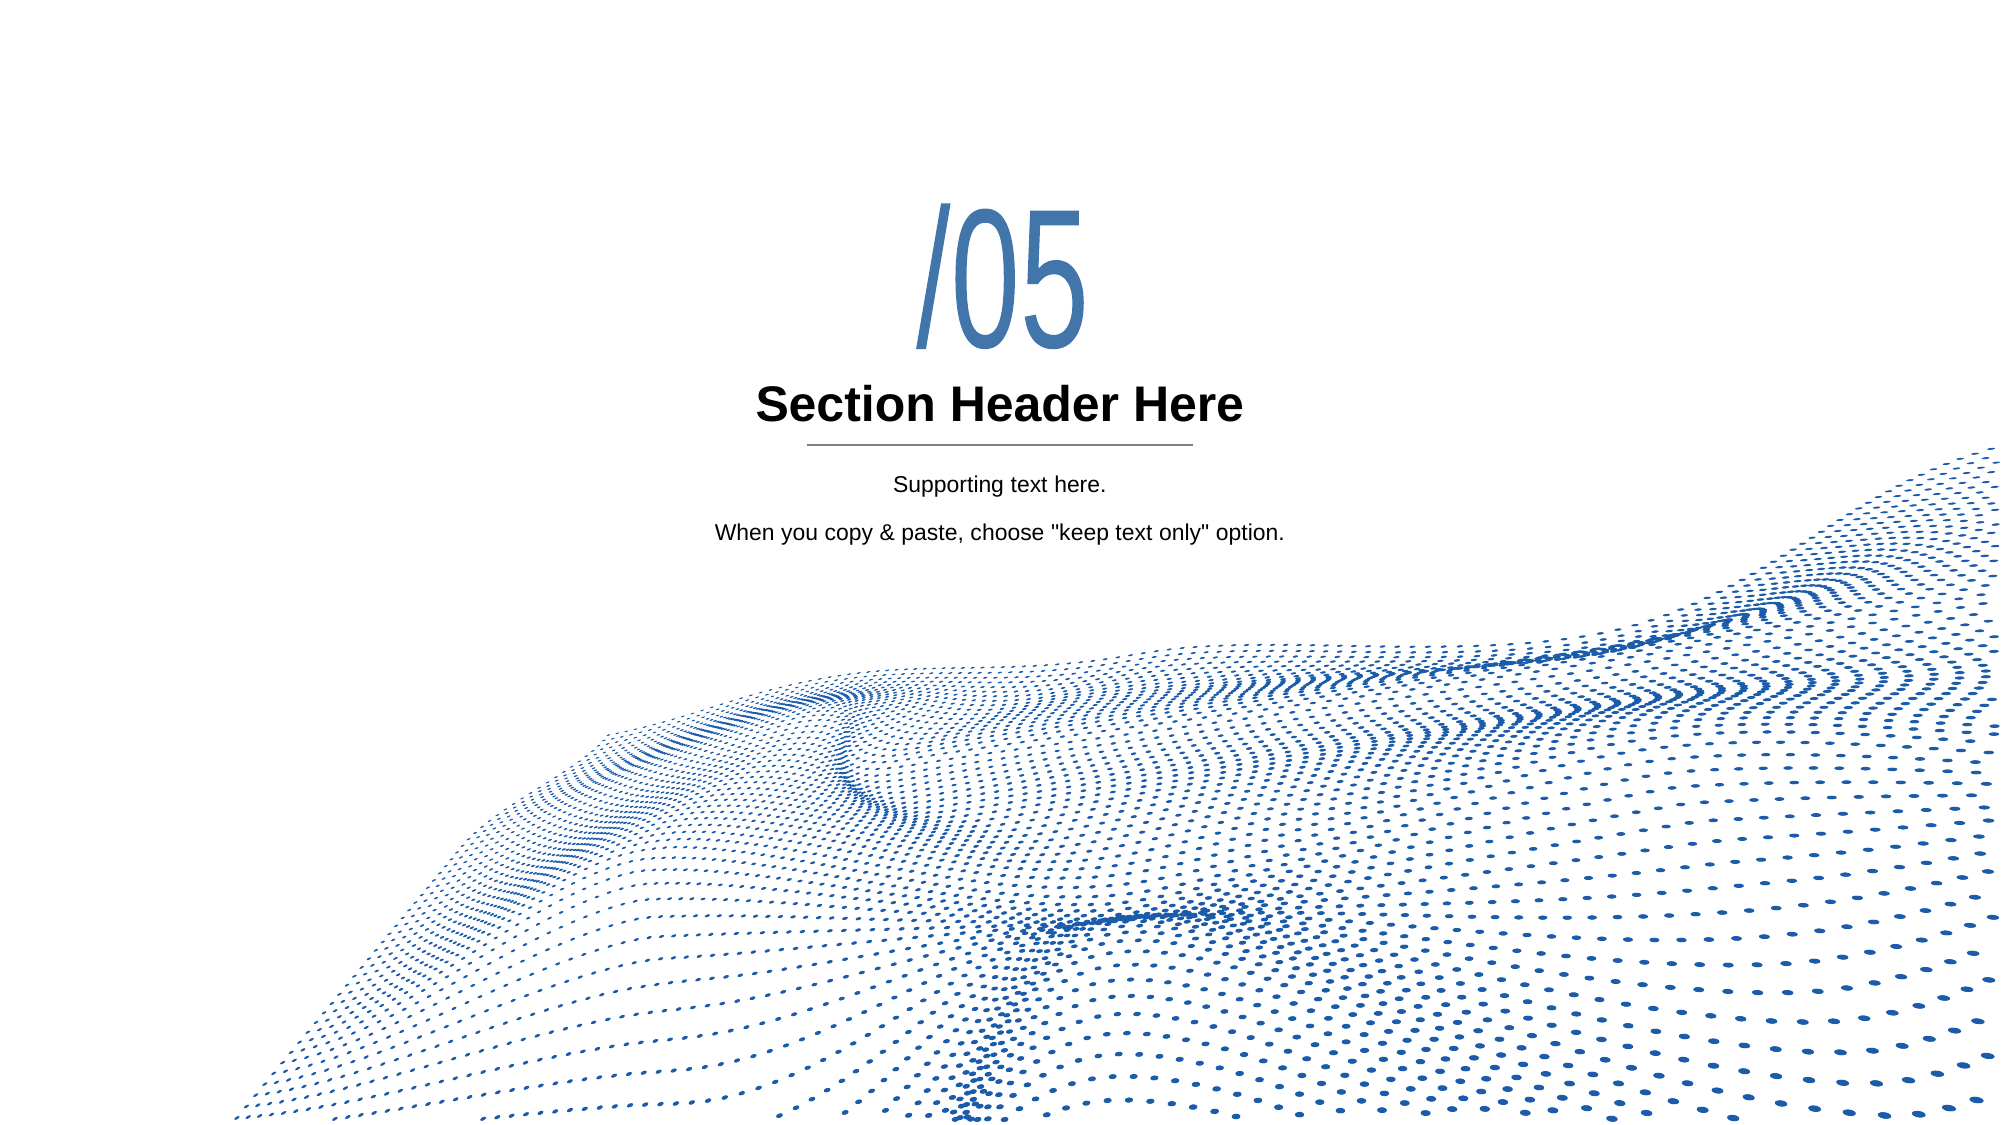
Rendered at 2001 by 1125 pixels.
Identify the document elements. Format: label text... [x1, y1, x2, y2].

list Supporting text here. When you copy & paste, choose "keep text only" option. [627, 462, 1373, 629]
picture [0, 0, 2000, 1125]
title Section Header Here [628, 331, 1372, 440]
